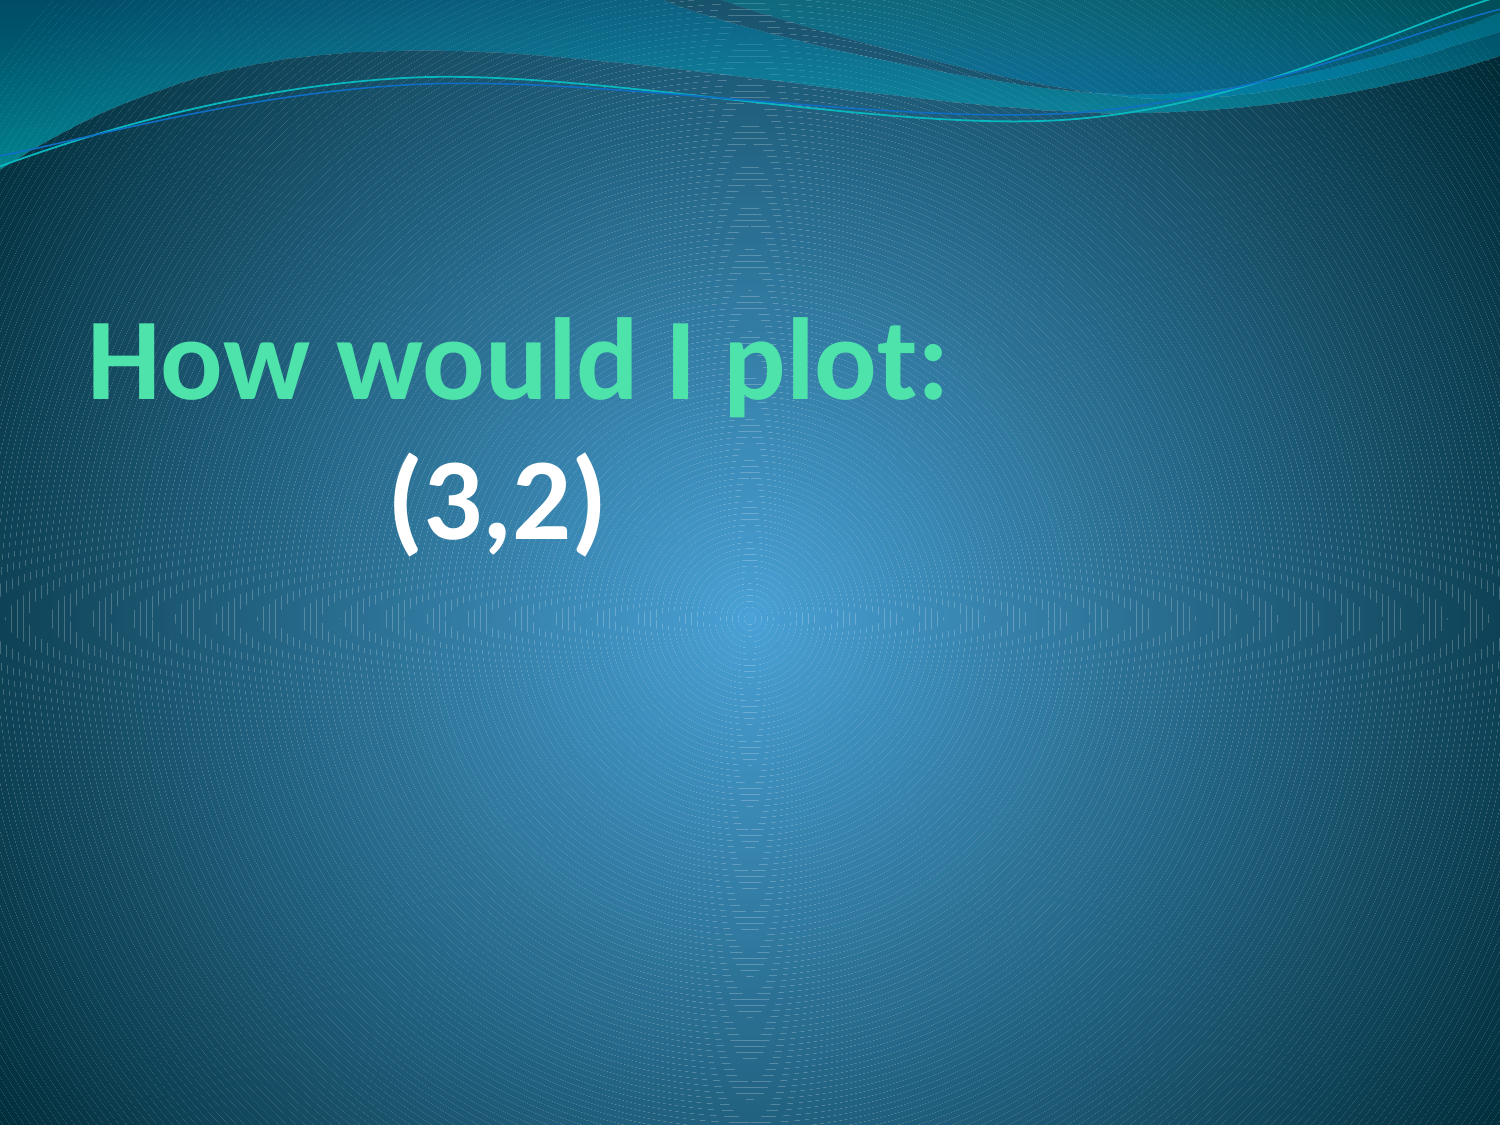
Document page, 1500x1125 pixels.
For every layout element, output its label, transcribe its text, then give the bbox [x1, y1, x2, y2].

title How would I plot: (3,2) [86, 216, 1362, 563]
